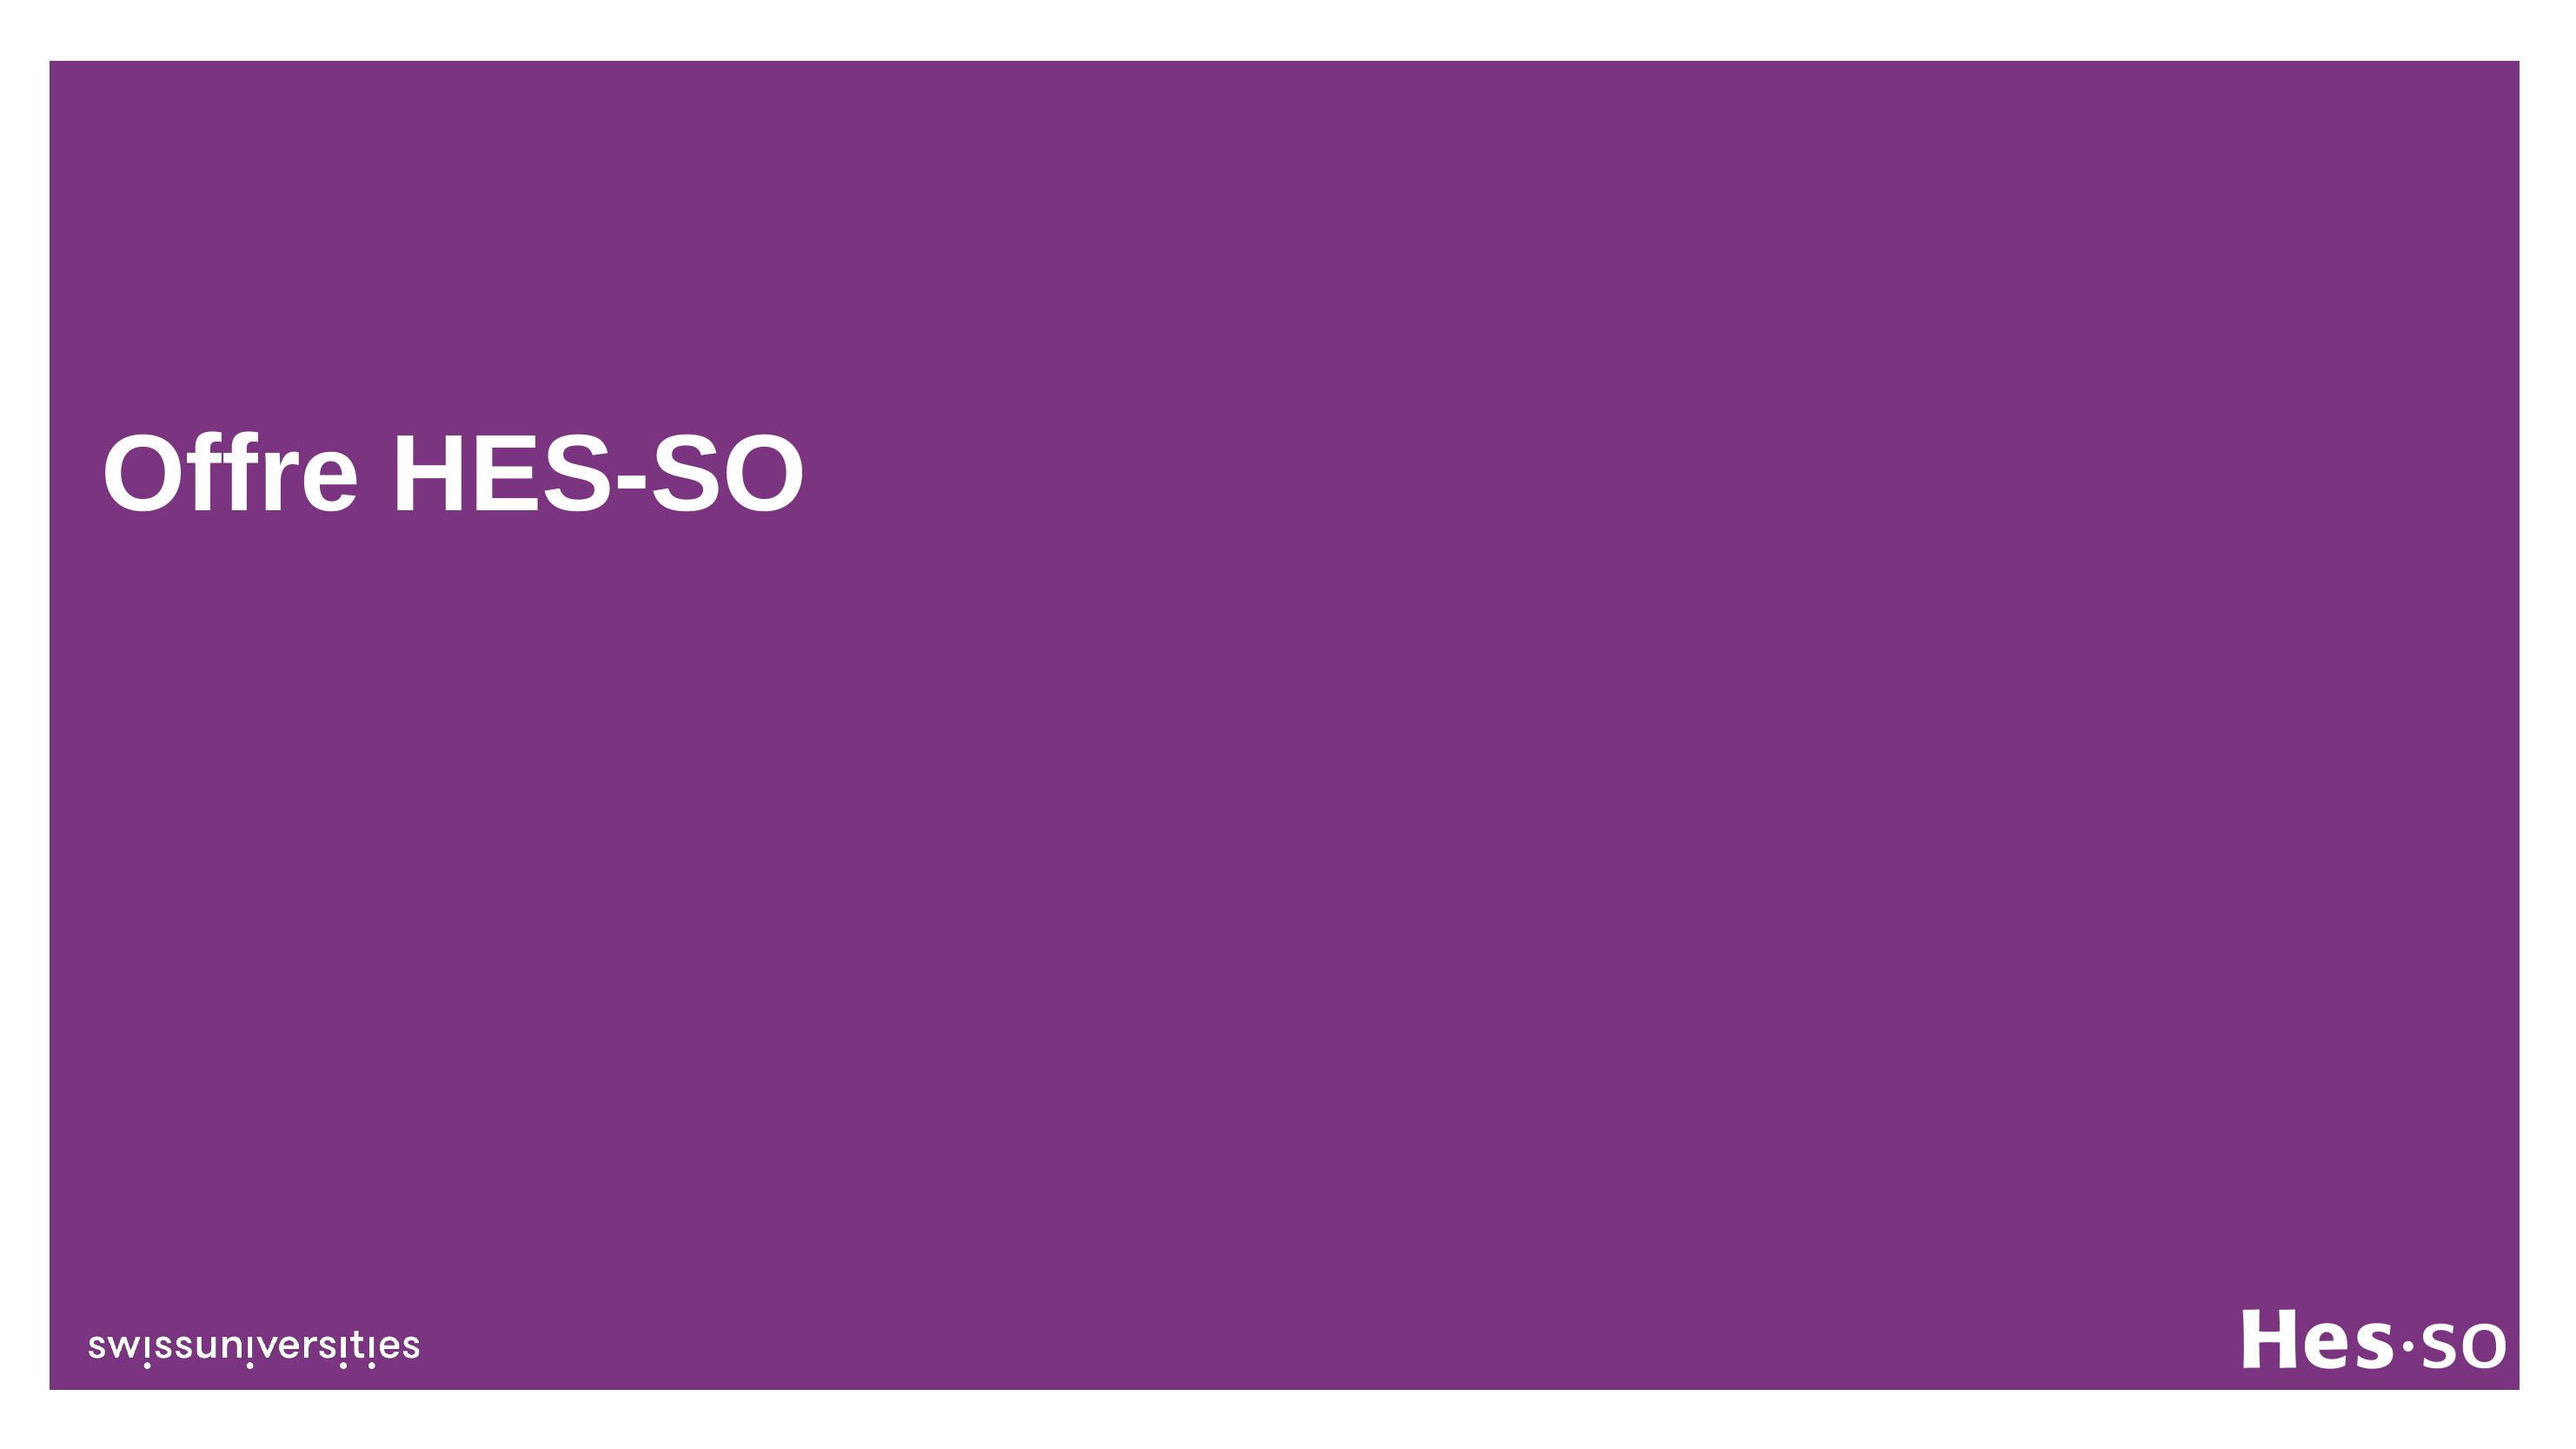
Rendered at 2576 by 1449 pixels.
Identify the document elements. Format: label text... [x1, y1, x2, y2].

picture [50, 61, 2520, 1390]
title Offre HES-SO [88, 395, 2488, 550]
